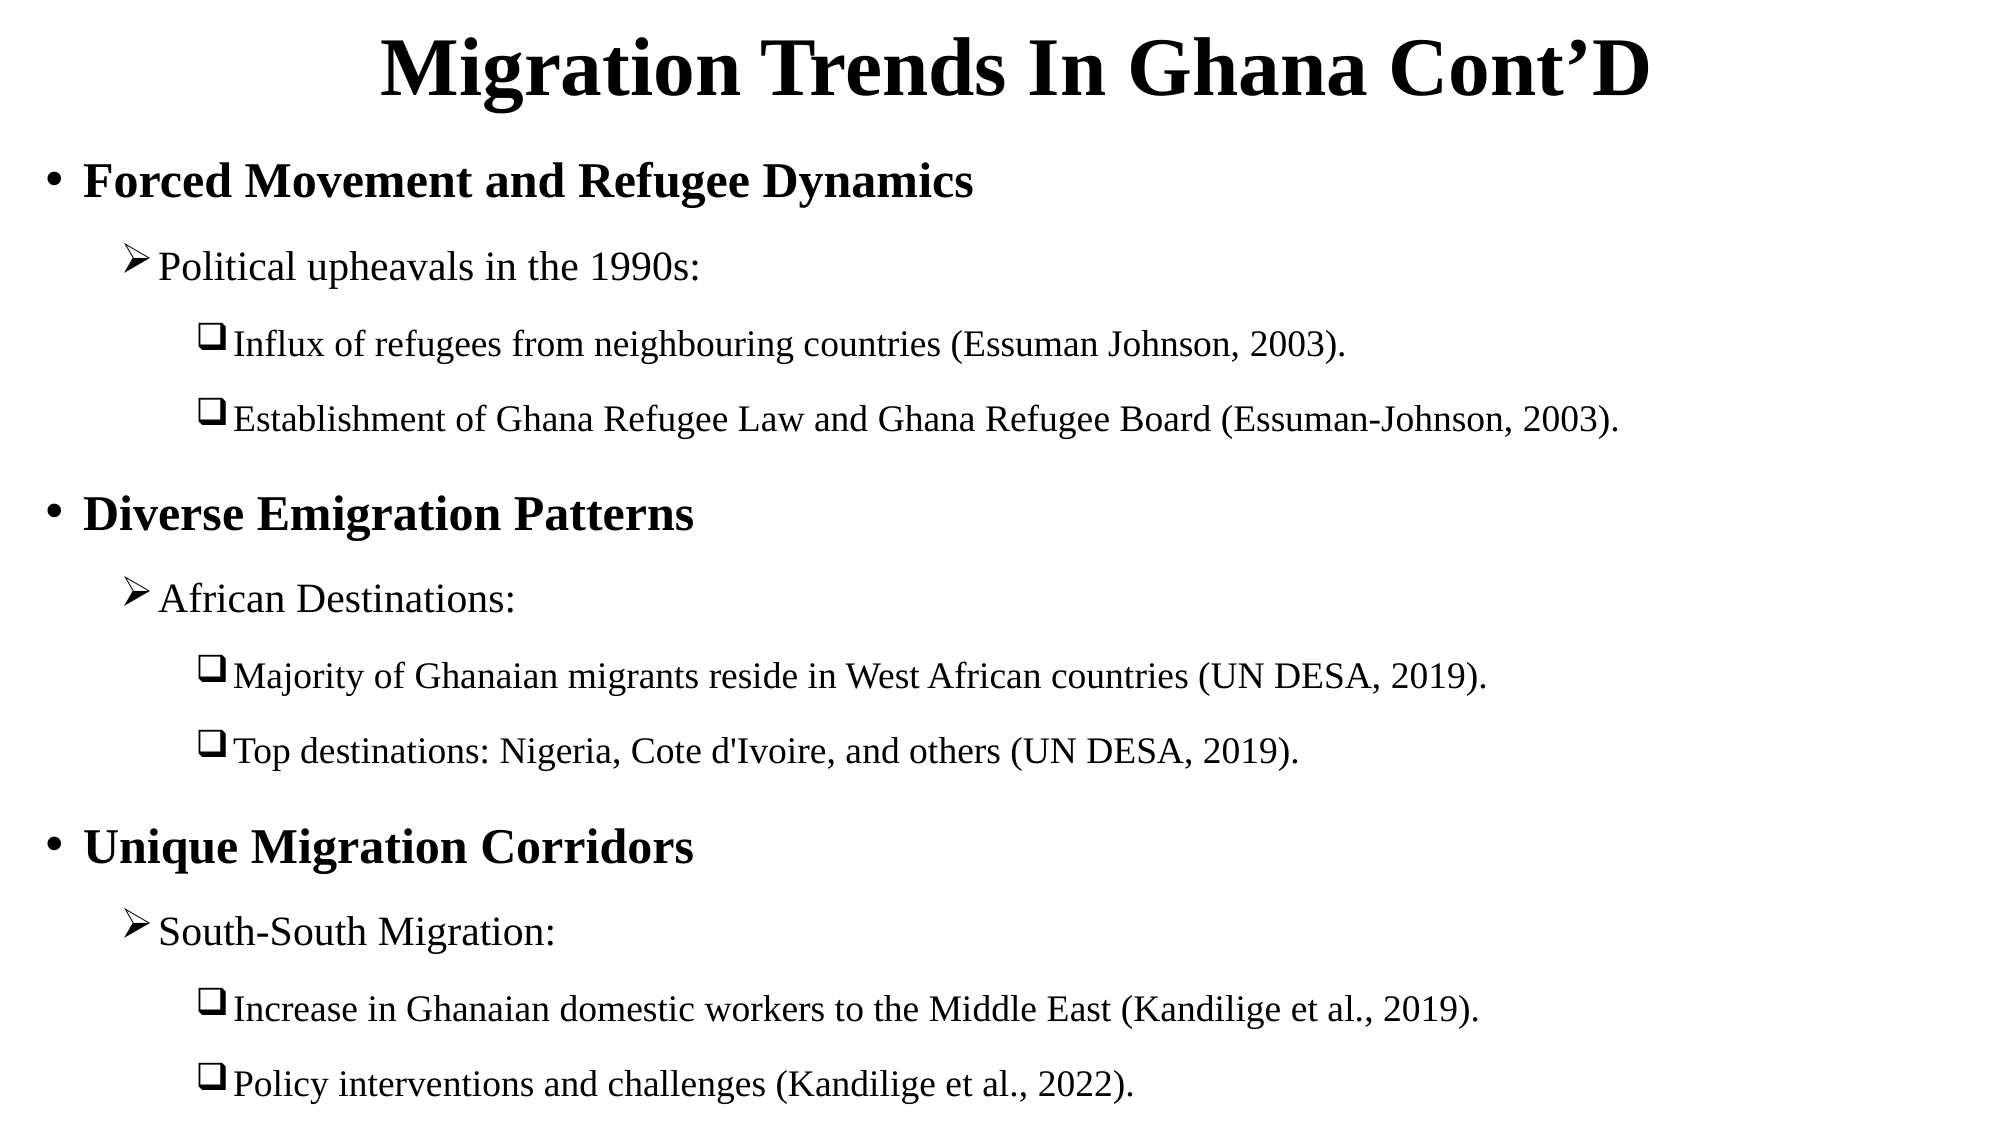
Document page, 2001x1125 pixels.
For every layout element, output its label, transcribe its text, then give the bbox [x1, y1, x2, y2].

title Migration Trends In Ghana Cont’D [171, 0, 1863, 136]
list Forced Movement and Refugee Dynamics Political upheavals in the 1990s: Influx of refugees from neighbouring countries (Essuman Johnson, 2003). Establishment of Ghana Refugee Law and Ghana Refugee Board (Essuman-Johnson, 2003). Diverse Emigration Patterns African Destinations: Majority of Ghanaian migrants reside in West African countries (UN DESA, 2019). Top destinations: Nigeria, Cote d'Ivoire, and others (UN DESA, 2019). Unique Migration Corridors South-South Migration: Increase in Ghanaian domestic workers to the Middle East (Kandilige et al., 2019). Policy interventions and challenges (Kandilige et al., 2022). [30, 136, 1863, 1125]
